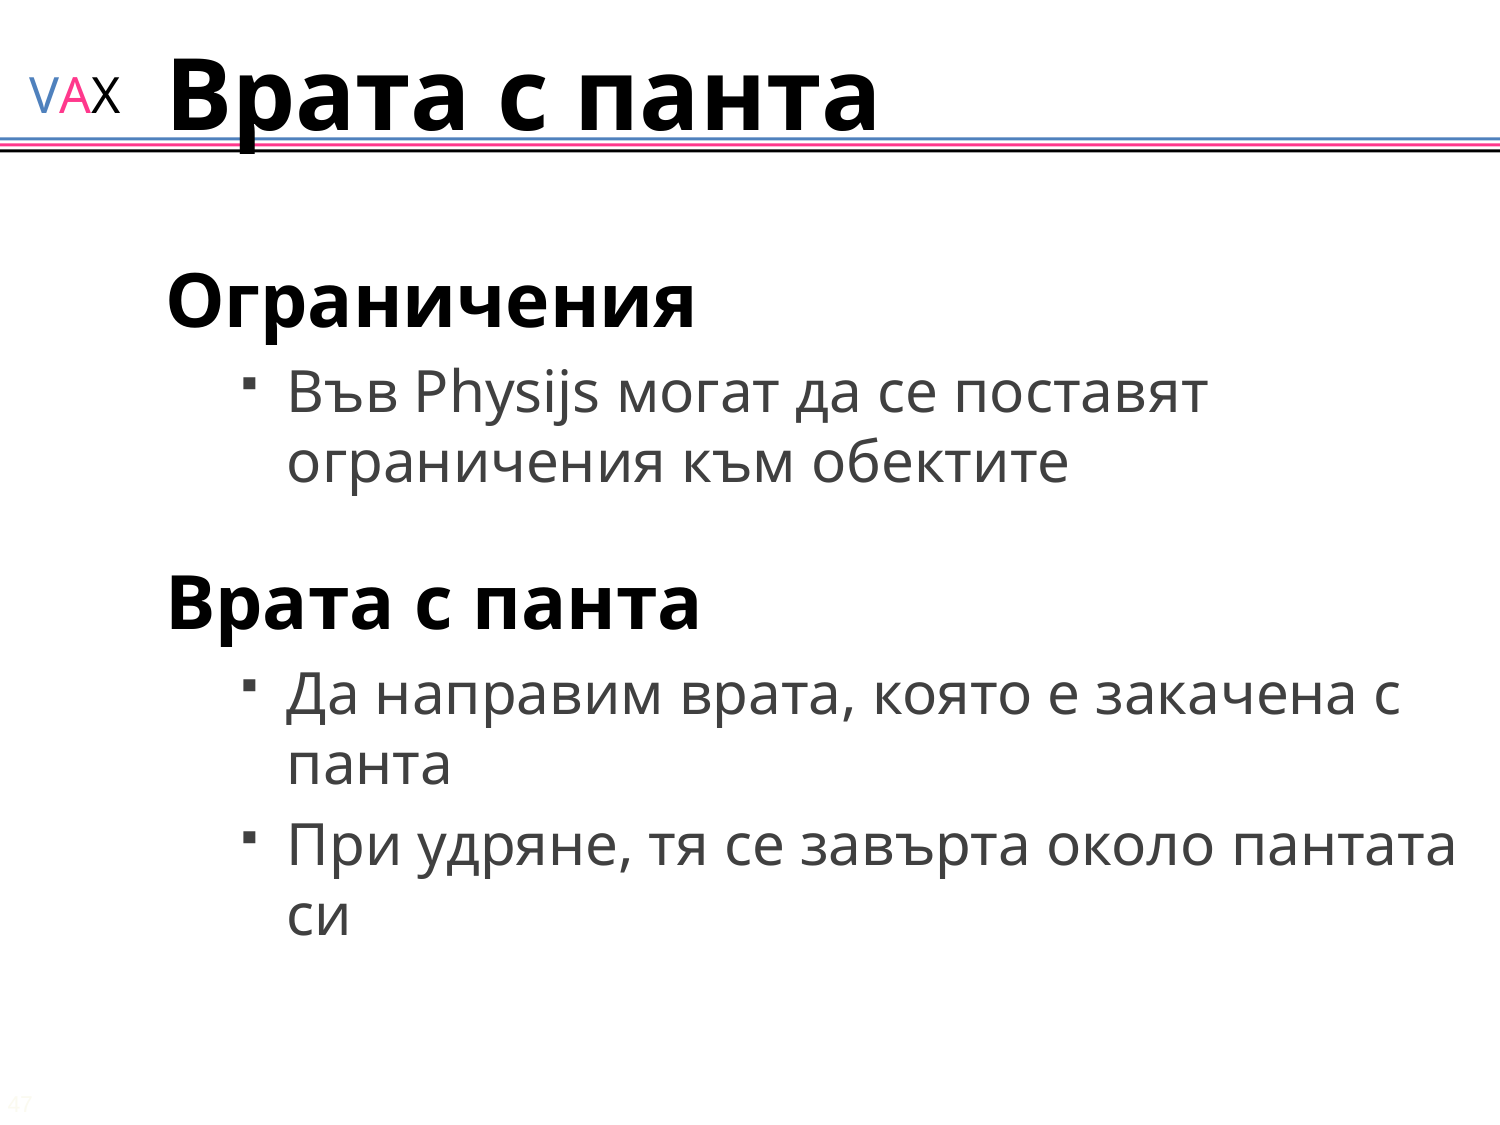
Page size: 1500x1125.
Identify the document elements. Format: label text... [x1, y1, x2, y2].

list Ограничения Във Physijs могат да се поставят ограничения към обектите Врата с панта Да направим врата, която е закачена с панта При удряне, тя се завърта около пантата си [150, 200, 1488, 1113]
title Врата с панта [0, 37, 1500, 144]
